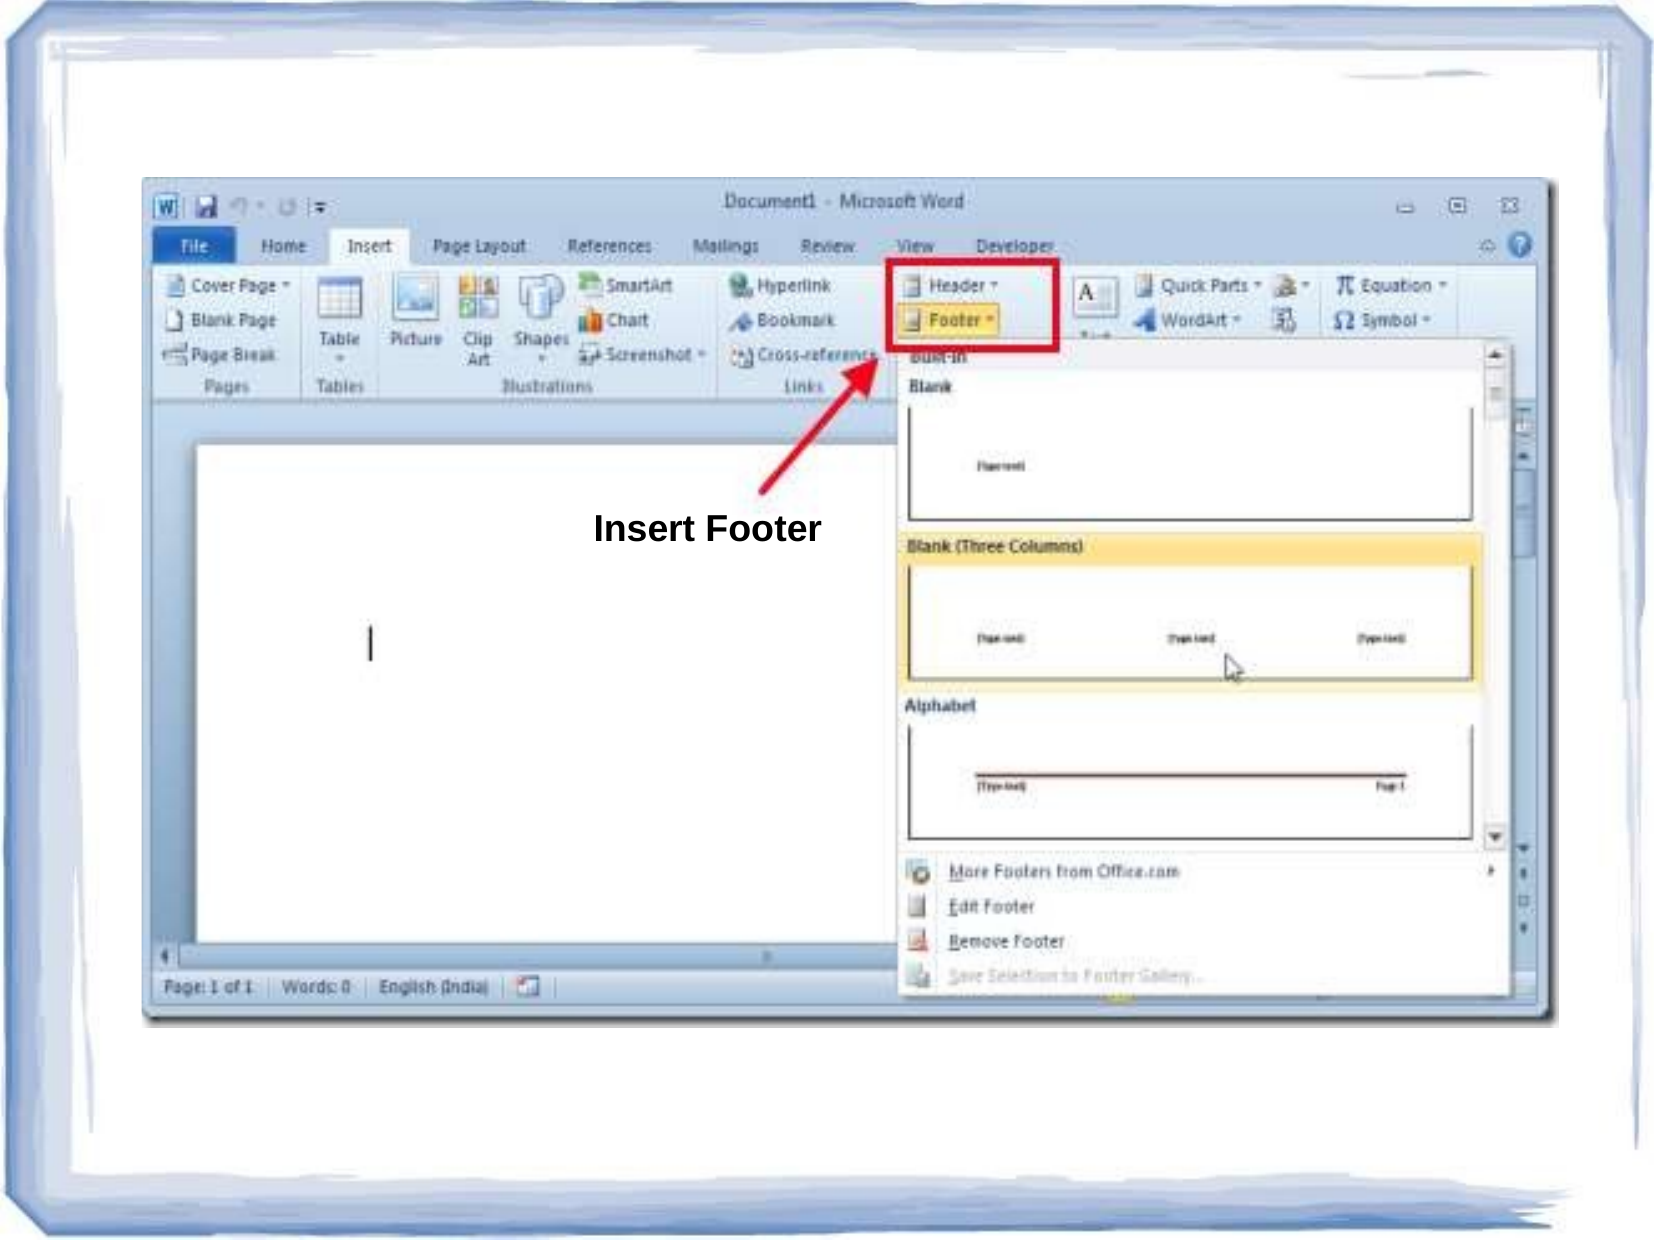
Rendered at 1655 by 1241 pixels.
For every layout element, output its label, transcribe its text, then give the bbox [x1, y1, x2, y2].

text_box Insert Footer [591, 501, 825, 549]
text_box [141, 177, 1559, 1028]
picture [0, 0, 1654, 1240]
